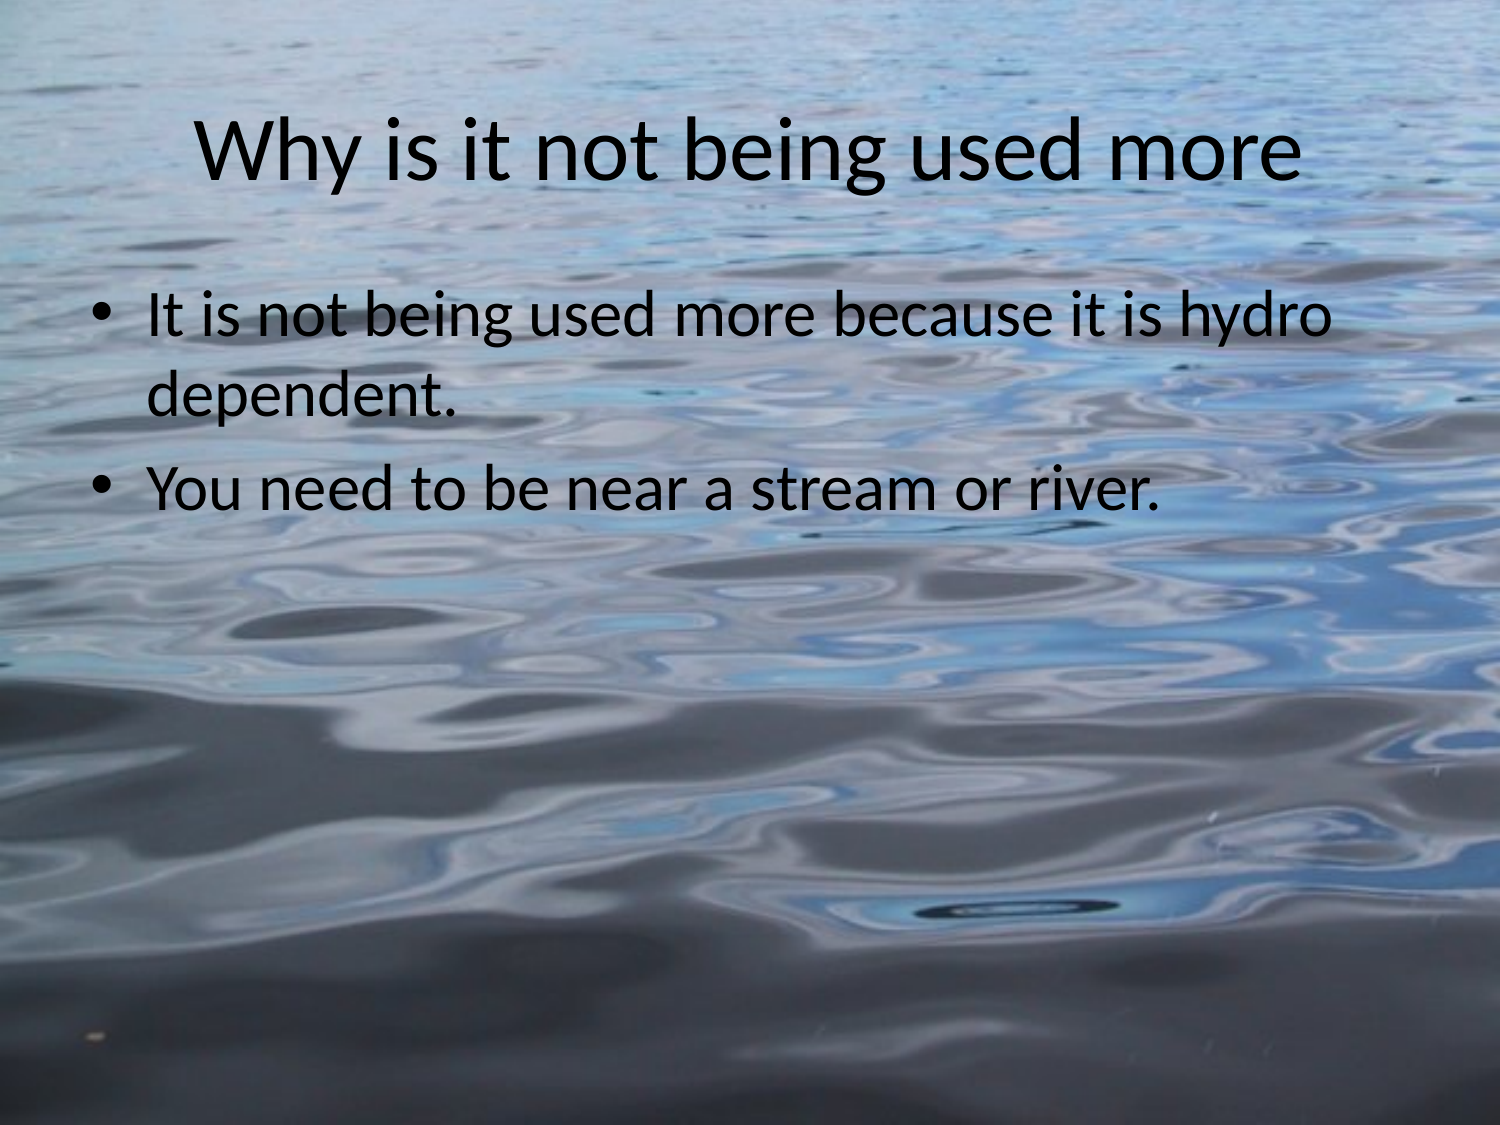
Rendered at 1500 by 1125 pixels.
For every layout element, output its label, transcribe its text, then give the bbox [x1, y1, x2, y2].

list It is not being used more because it is hydro dependent. You need to be near a stream or river. [75, 262, 1425, 1005]
title Why is it not being used more [75, 50, 1425, 238]
picture [0, 0, 1500, 1125]
